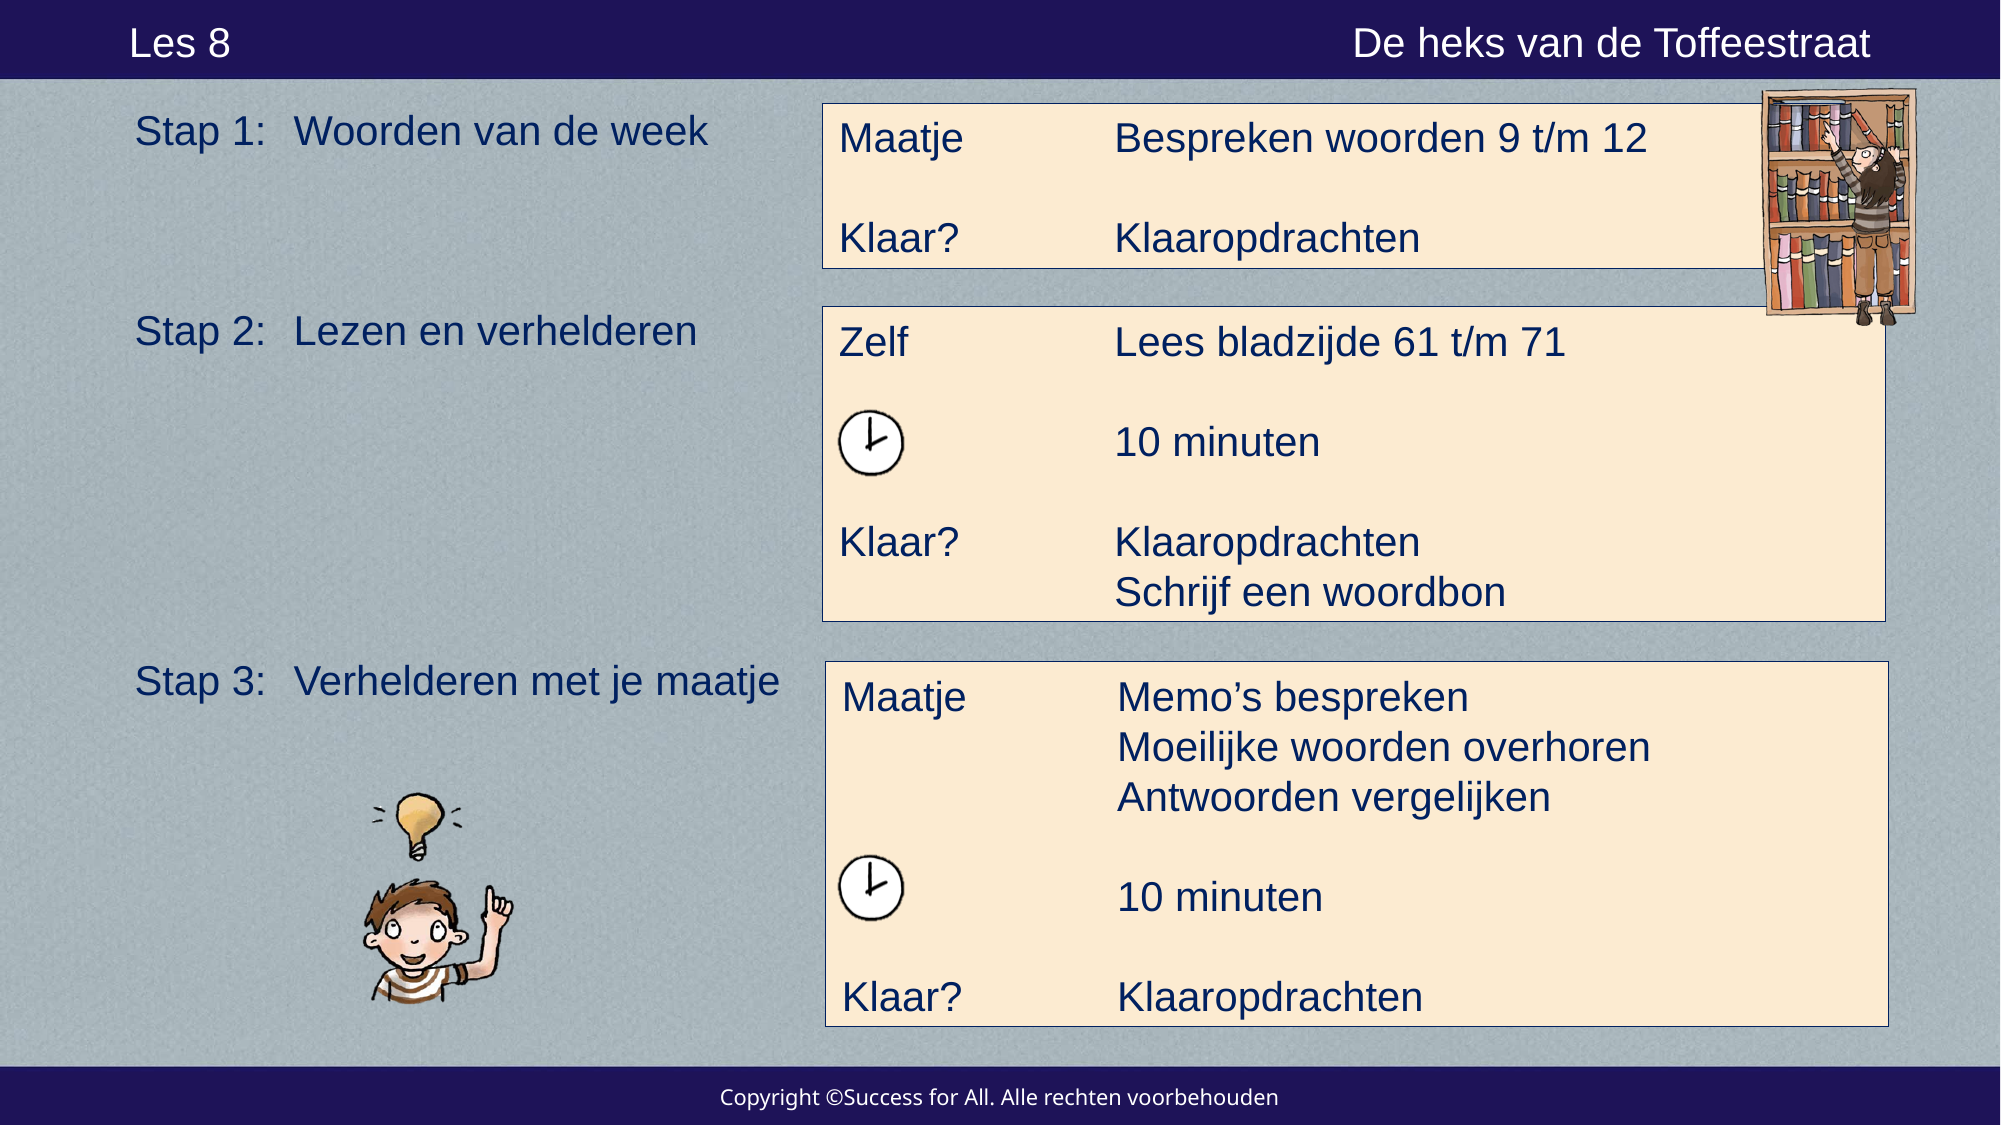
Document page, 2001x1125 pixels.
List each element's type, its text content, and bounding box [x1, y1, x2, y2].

text_box Maatje Memo’s bespreken Moeilijke woorden overhoren Antwoorden vergelijken 10 minuten Klaar? Klaaropdrachten [825, 661, 1889, 1027]
text_box Les 8 [114, 8, 354, 73]
text_box Maatje Bespreken woorden 9 t/m 12 Klaar? Klaaropdrachten [822, 103, 1745, 269]
text_box De heks van de Toffeestraat [999, 8, 1886, 73]
text_box Stap 1: Woorden van de week Stap 2: Lezen en verhelderen Stap 3: Verhelderen met je maatje [119, 96, 912, 762]
text_box Zelf Lees bladzijde 61 t/m 71 10 minuten Klaar? Klaaropdrachten Schrijf een woordbon [822, 306, 1886, 622]
picture [0, 0, 2001, 1125]
text_box Copyright ©Success for All. Alle rechten voorbehouden [0, 1076, 2000, 1125]
